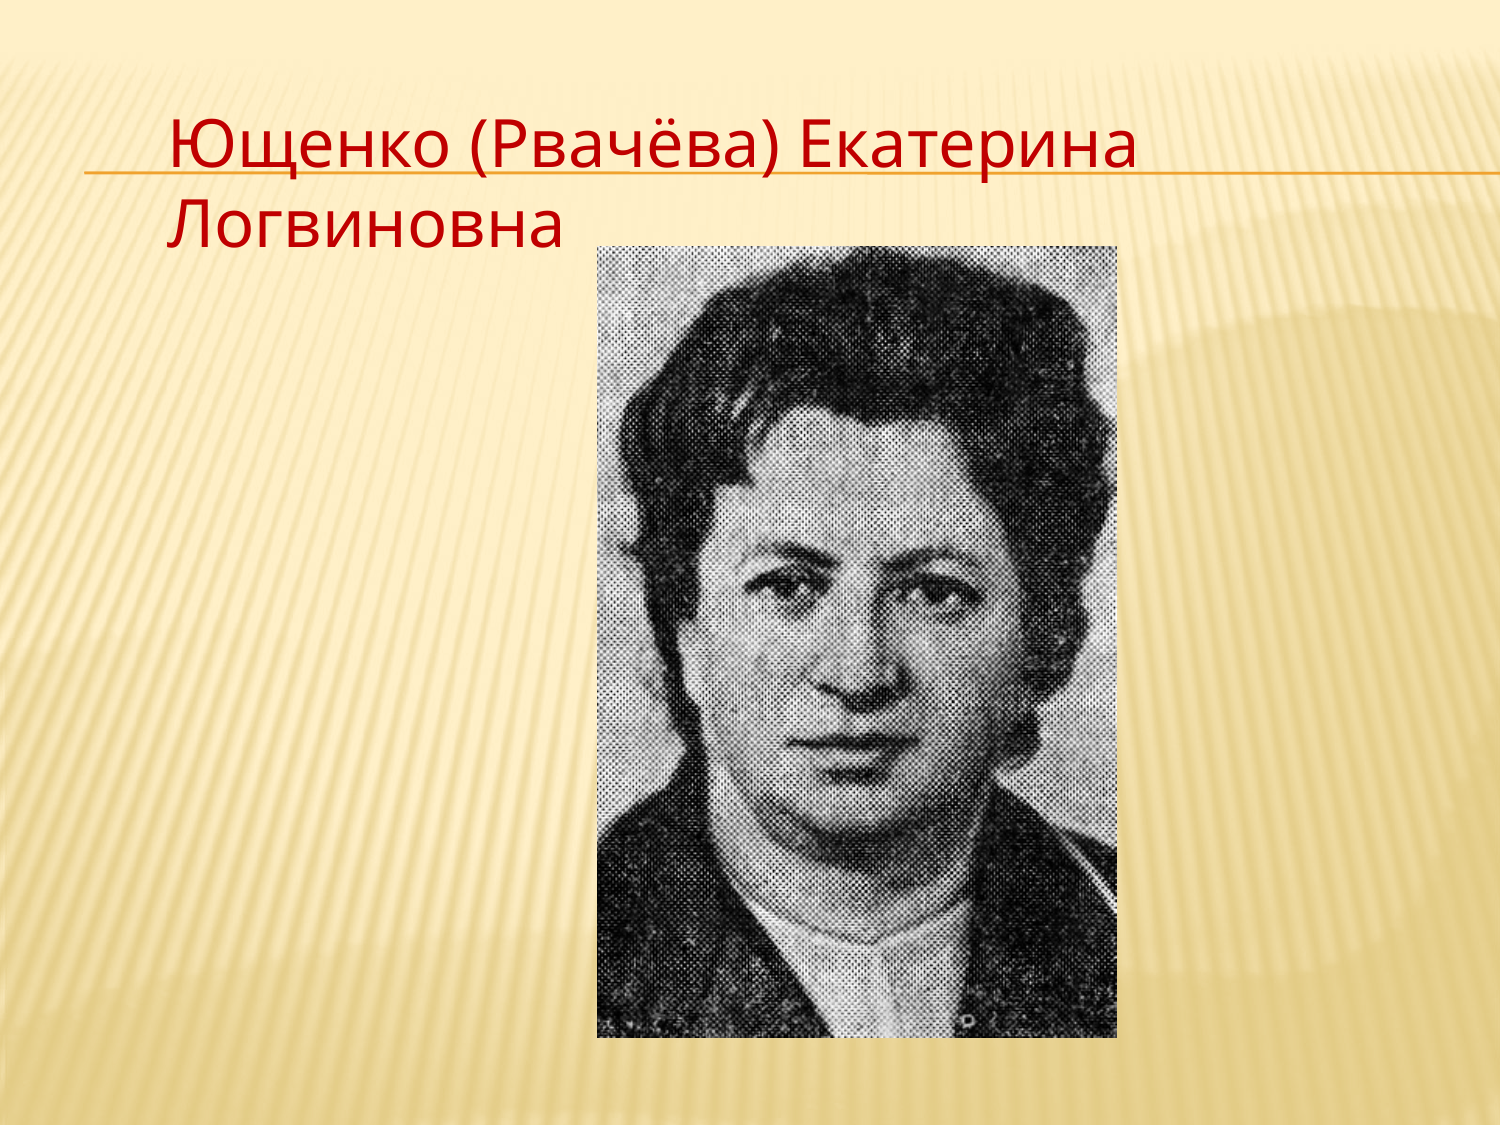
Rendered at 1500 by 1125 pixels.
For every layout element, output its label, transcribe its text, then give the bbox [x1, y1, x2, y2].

title [50, 75, 1475, 213]
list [597, 245, 1118, 1038]
text_box Ющенко (Рвачёва) Екатерина Логвиновна [152, 93, 1336, 269]
